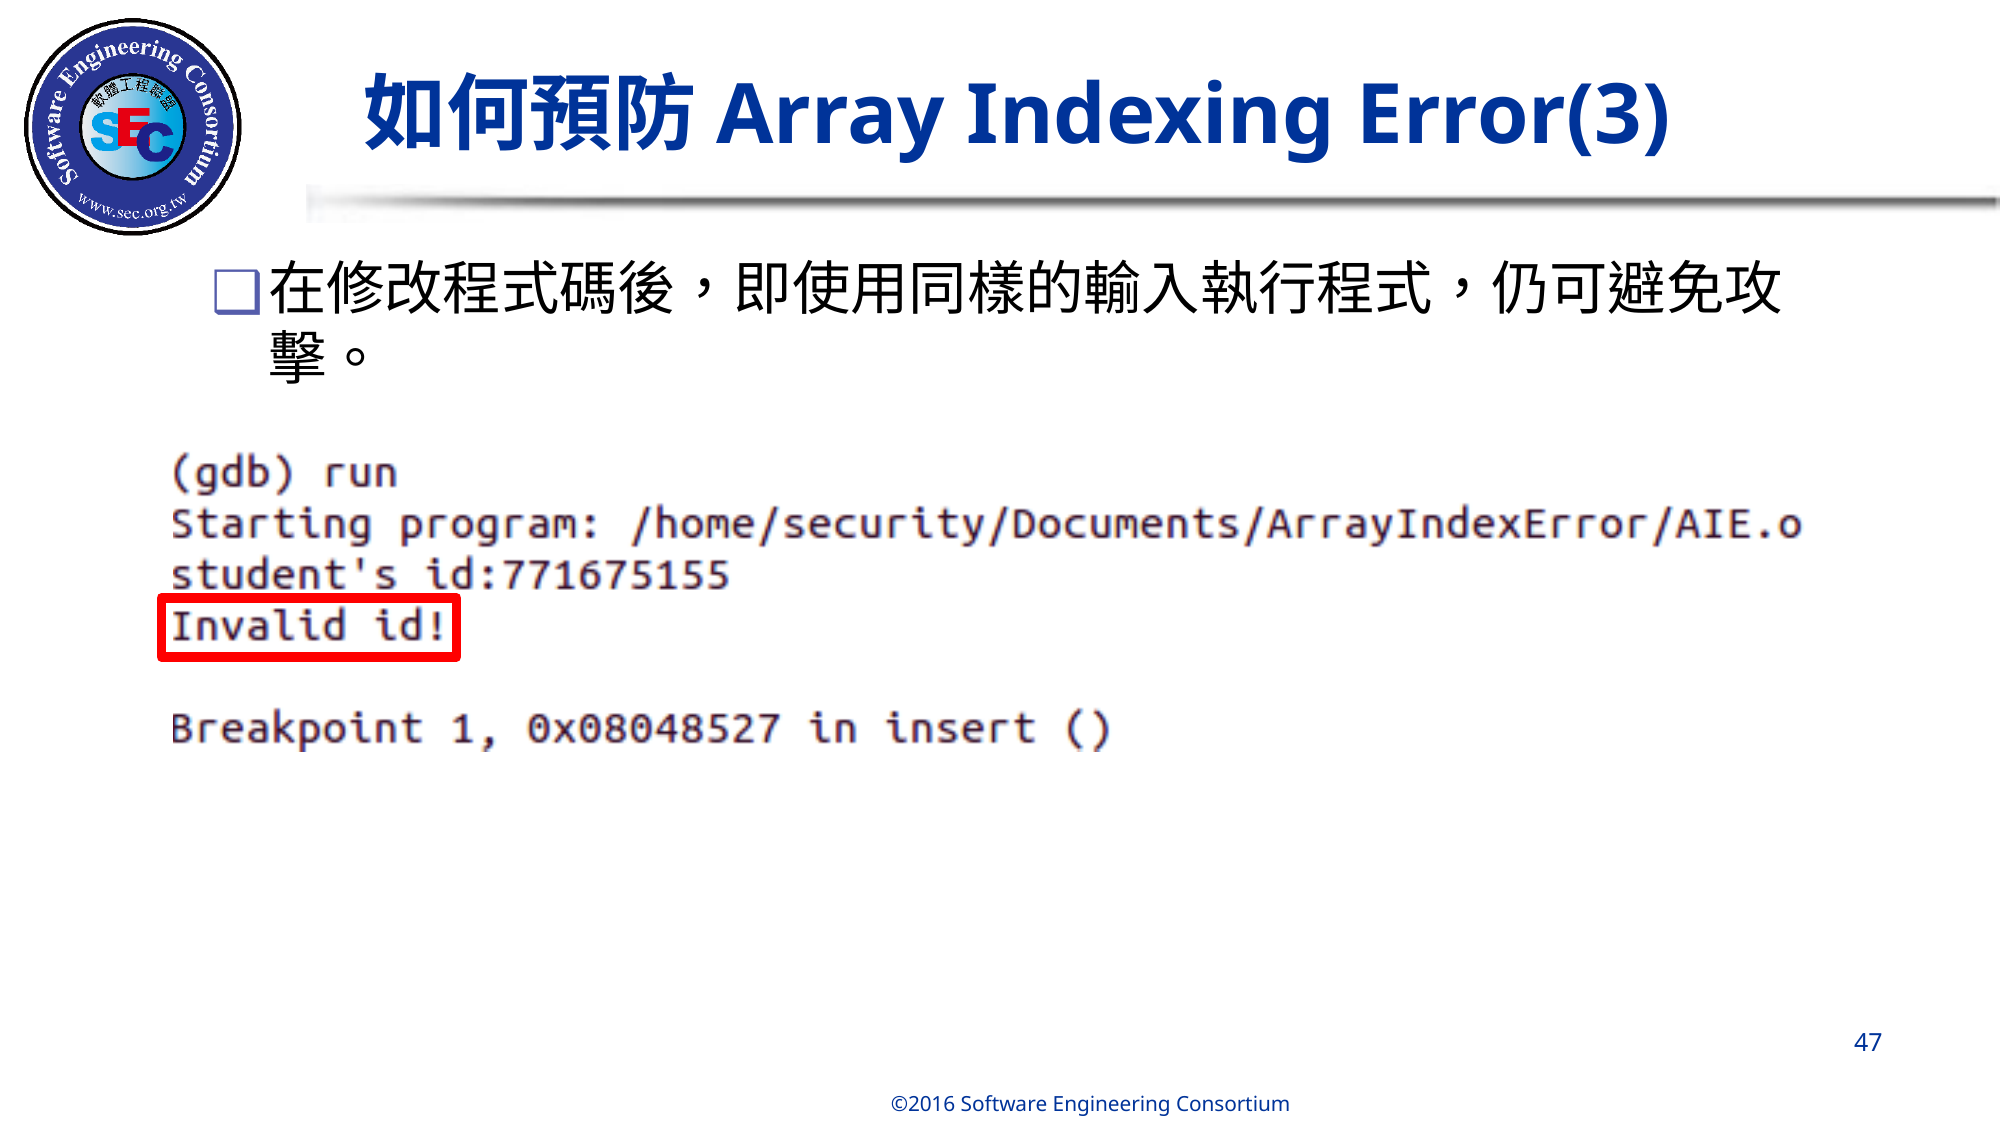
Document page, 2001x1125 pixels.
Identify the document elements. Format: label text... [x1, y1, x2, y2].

picture [306, 184, 2000, 223]
title 如何預防Array Indexing Error(3) [348, 42, 2000, 179]
text_box [161, 597, 166, 657]
picture [0, 0, 265, 259]
list 在修改程式碼後，即使用同樣的輸入執行程式，仍可避免攻擊。 [196, 243, 1898, 1000]
slide_number ‹#› [1481, 1019, 1898, 1094]
picture [172, 445, 1810, 752]
